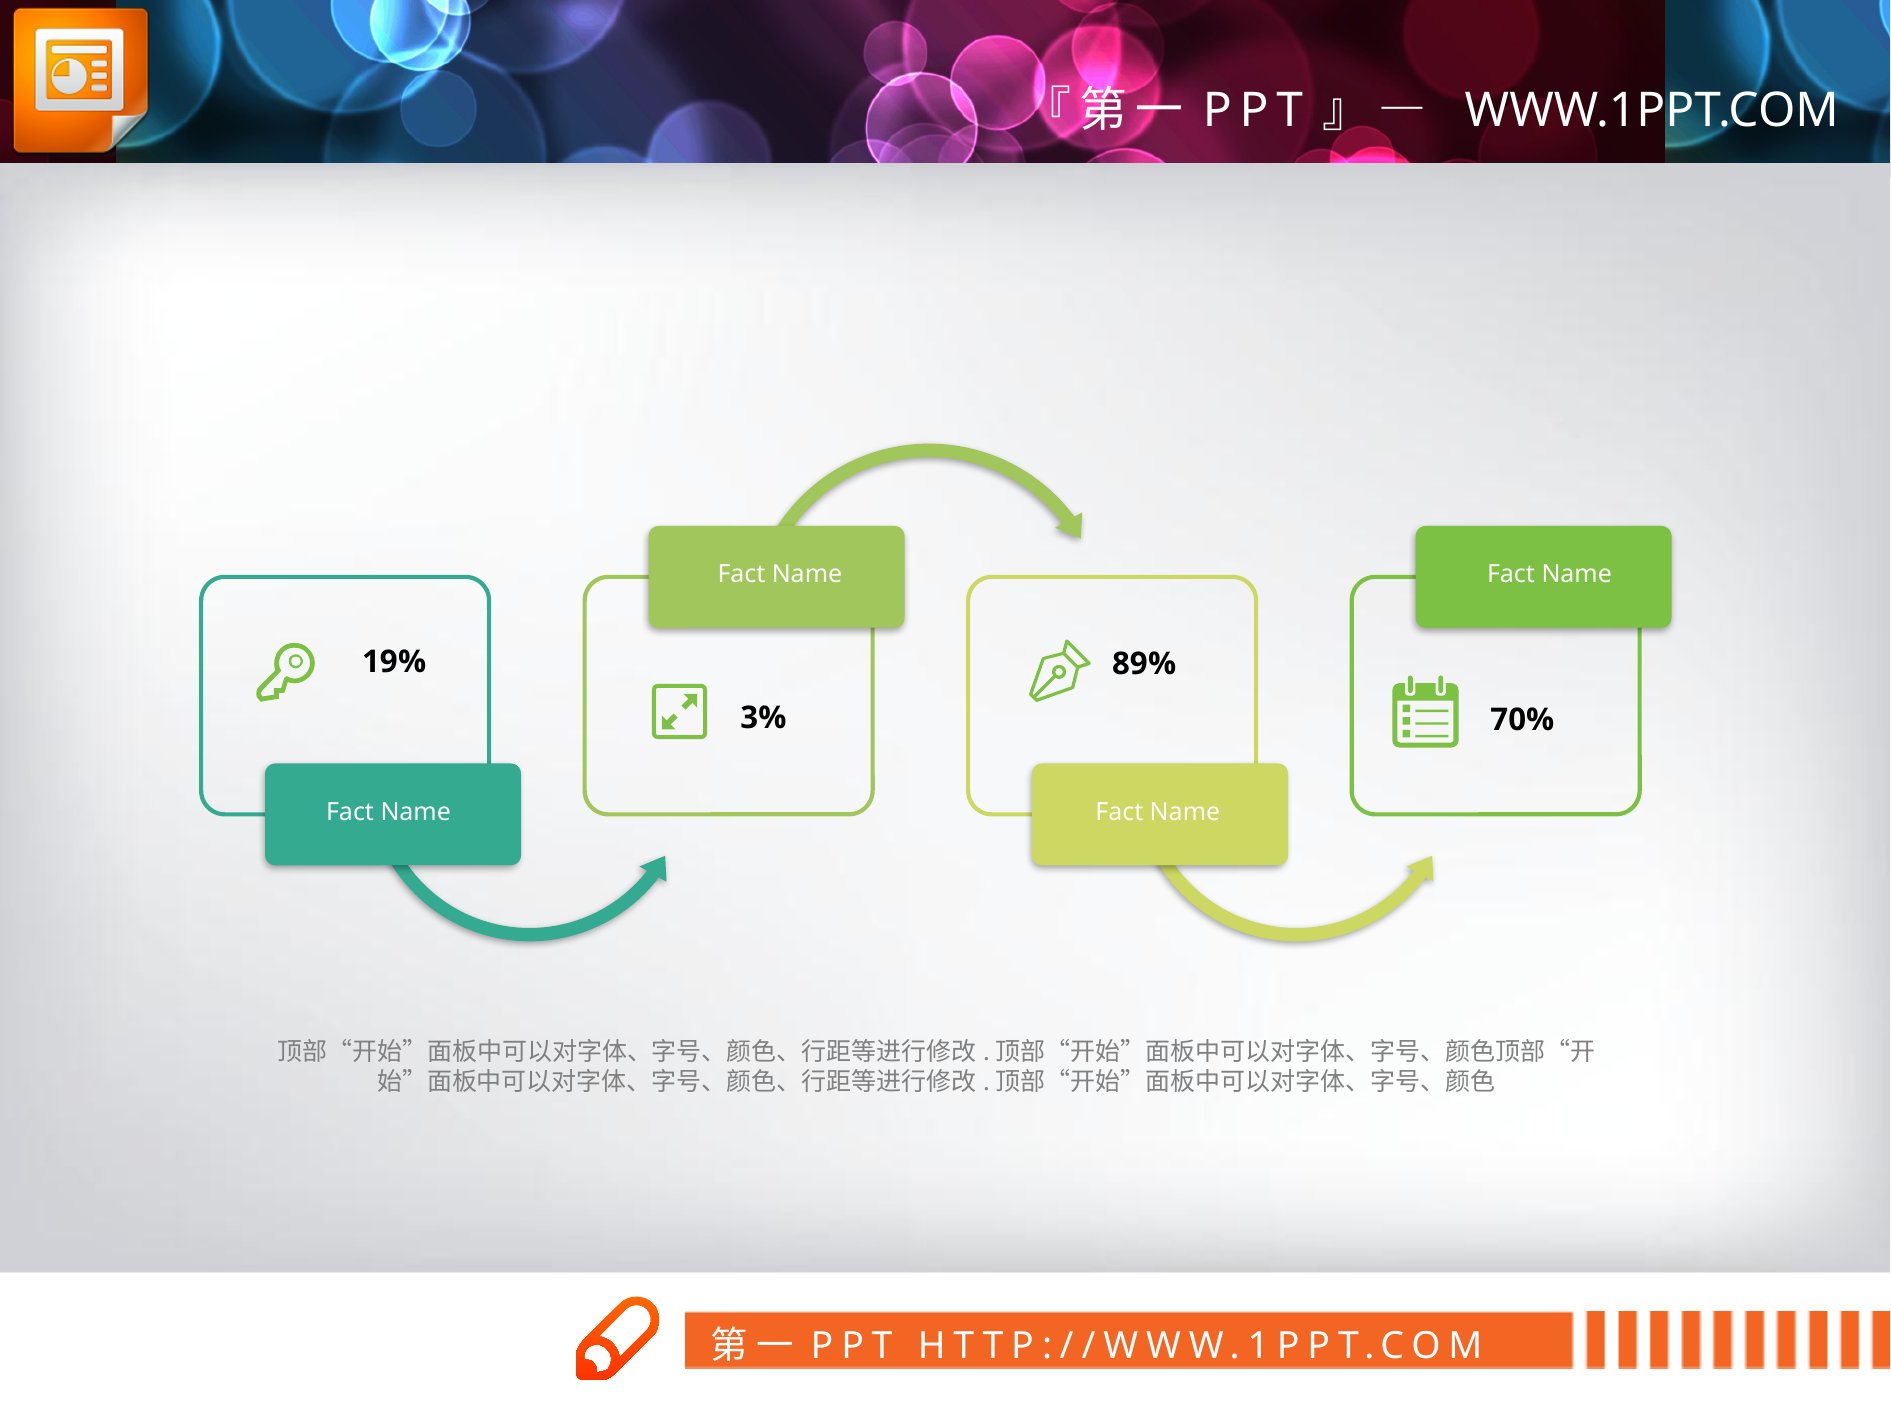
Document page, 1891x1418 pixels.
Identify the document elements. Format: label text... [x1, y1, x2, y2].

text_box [255, 642, 318, 703]
text_box 顶部“开始”面板中可以对字体、字号、颜色、行距等进行修改.顶部“开始”面板中可以对字体、字号、颜色顶部“开始”面板中可以对字体、字号、颜色、行距等进行修改.顶部“开始”面板中可以对字体、字号、颜色 [256, 1027, 1617, 1133]
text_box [1392, 675, 1459, 748]
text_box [651, 683, 708, 740]
picture [0, 0, 1891, 1275]
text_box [200, 414, 1673, 977]
picture [685, 1311, 1891, 1369]
